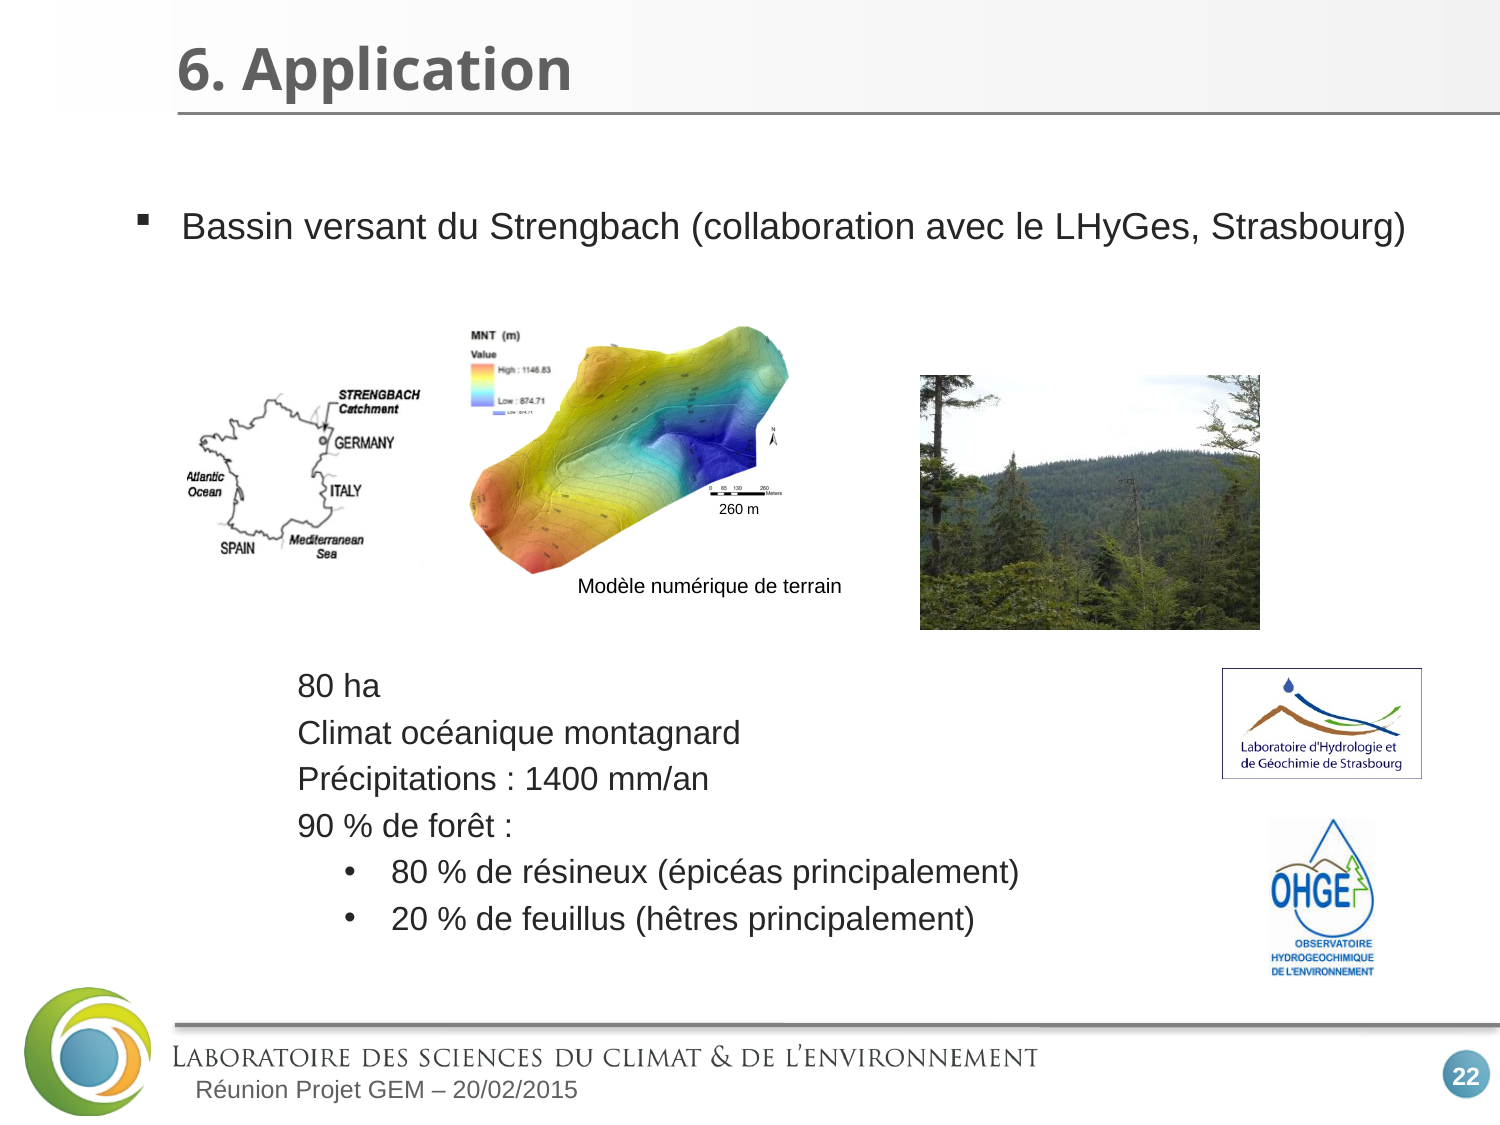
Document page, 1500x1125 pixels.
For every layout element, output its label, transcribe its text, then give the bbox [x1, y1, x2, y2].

picture [1438, 1046, 1500, 1109]
text_box Réunion Projet GEM – 20/02/2015 [180, 1058, 656, 1119]
picture [919, 374, 1261, 631]
title 6. Application [162, 24, 1403, 85]
picture [1222, 668, 1422, 779]
picture [1269, 818, 1375, 977]
picture [187, 388, 423, 566]
text_box 80 ha Climat océanique montagnard Précipitations : 1400 mm/an 90 % de forêt : 80 % de résineux (épicéas principalement) 20 % de feuillus (hêtres principalement) [251, 656, 1046, 938]
list Bassin versant du Strengbach (collaboration avec le LHyGes, Strasbourg) [88, 195, 1483, 1012]
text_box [456, 314, 862, 606]
picture [24, 987, 151, 1116]
